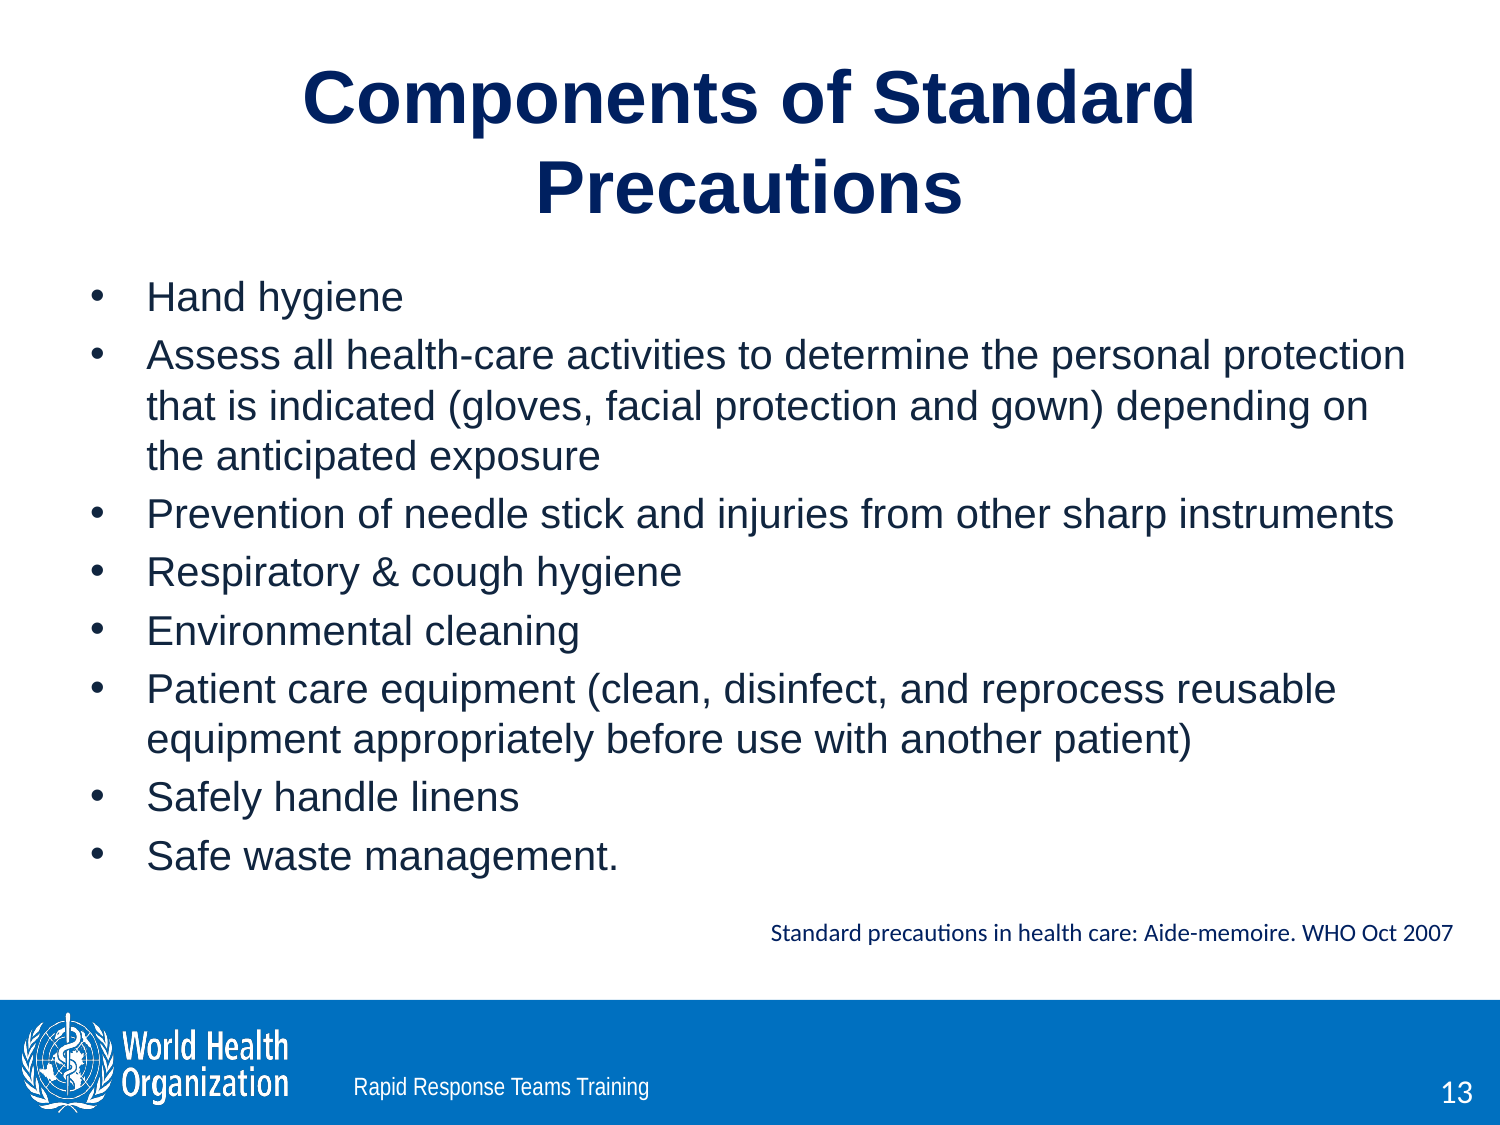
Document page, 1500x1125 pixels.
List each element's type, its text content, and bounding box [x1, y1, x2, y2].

text_box Standard precautions in health care: Aide-memoire. WHO Oct 2007 http://www.who.int/csr/resources/publications/EPR_AM2_E7.pdf. [765, 916, 1456, 977]
picture [21, 1012, 288, 1113]
title Components of Standard Precautions [75, 45, 1425, 233]
list Hand hygiene Assess all health-care activities to determine the personal protection that is indicated (gloves, facial protection and gown) depending on the anticipated exposure Prevention of needle stick and injuries from other sharp instruments Respiratory & cough hygiene Environmental cleaning Patient care equipment (clean, disinfect, and reprocess reusable equipment appropriately before use with another patient) Safely handle linens Safe waste management. [75, 262, 1425, 1005]
